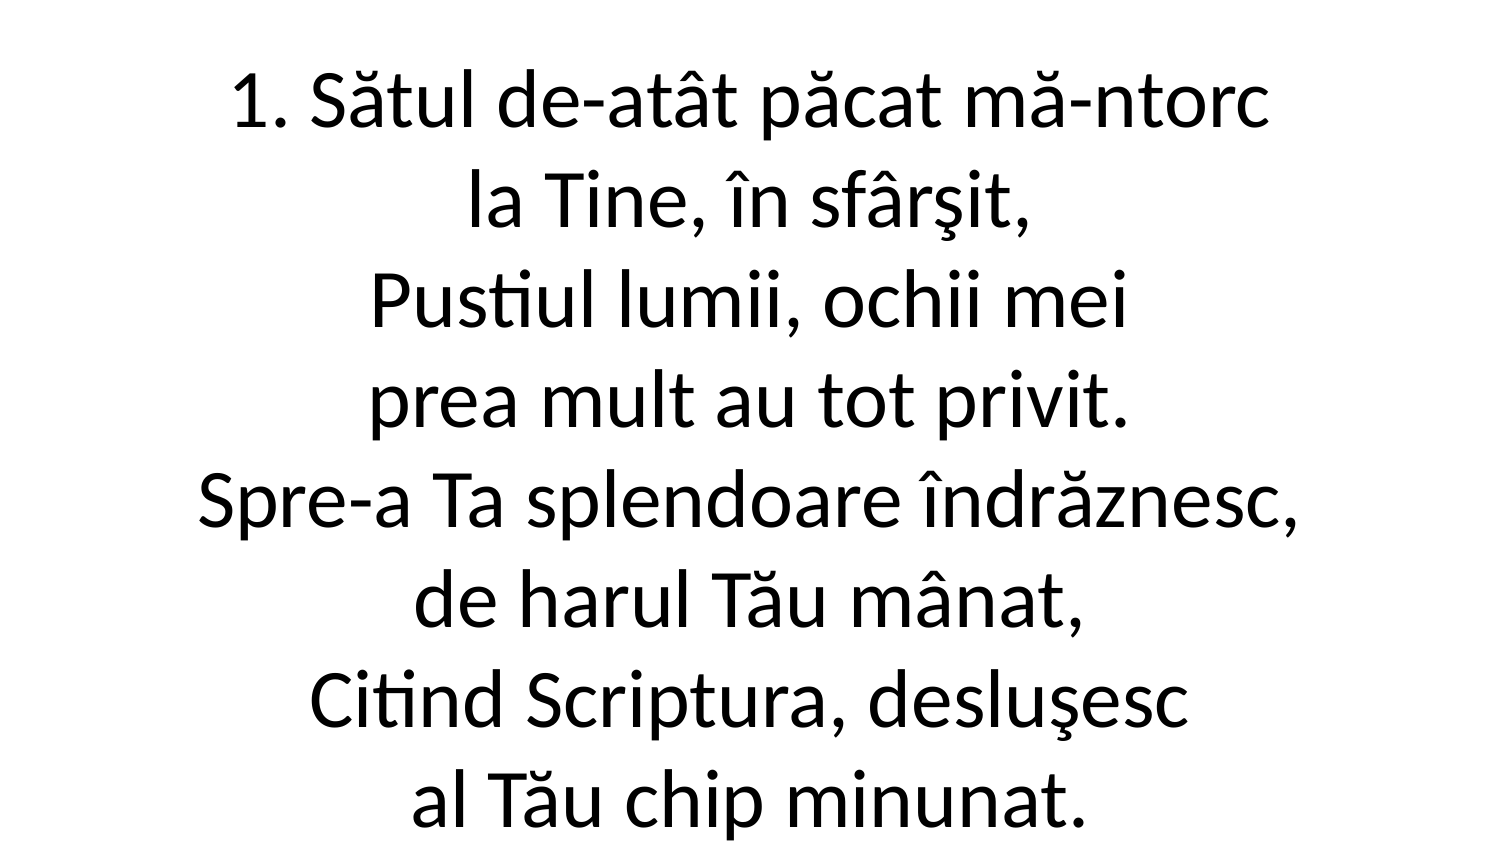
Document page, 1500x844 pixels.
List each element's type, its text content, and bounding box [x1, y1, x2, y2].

text_box 1. Sătul de-atât păcat mă-ntorc la Tine, în sfârşit, Pustiul lumii, ochii mei prea mult au tot privit. Spre-a Ta splendoare îndrăznesc, de harul Tău mânat, Citind Scriptura, desluşesc al Tău chip minunat. [182, 0, 1318, 844]
